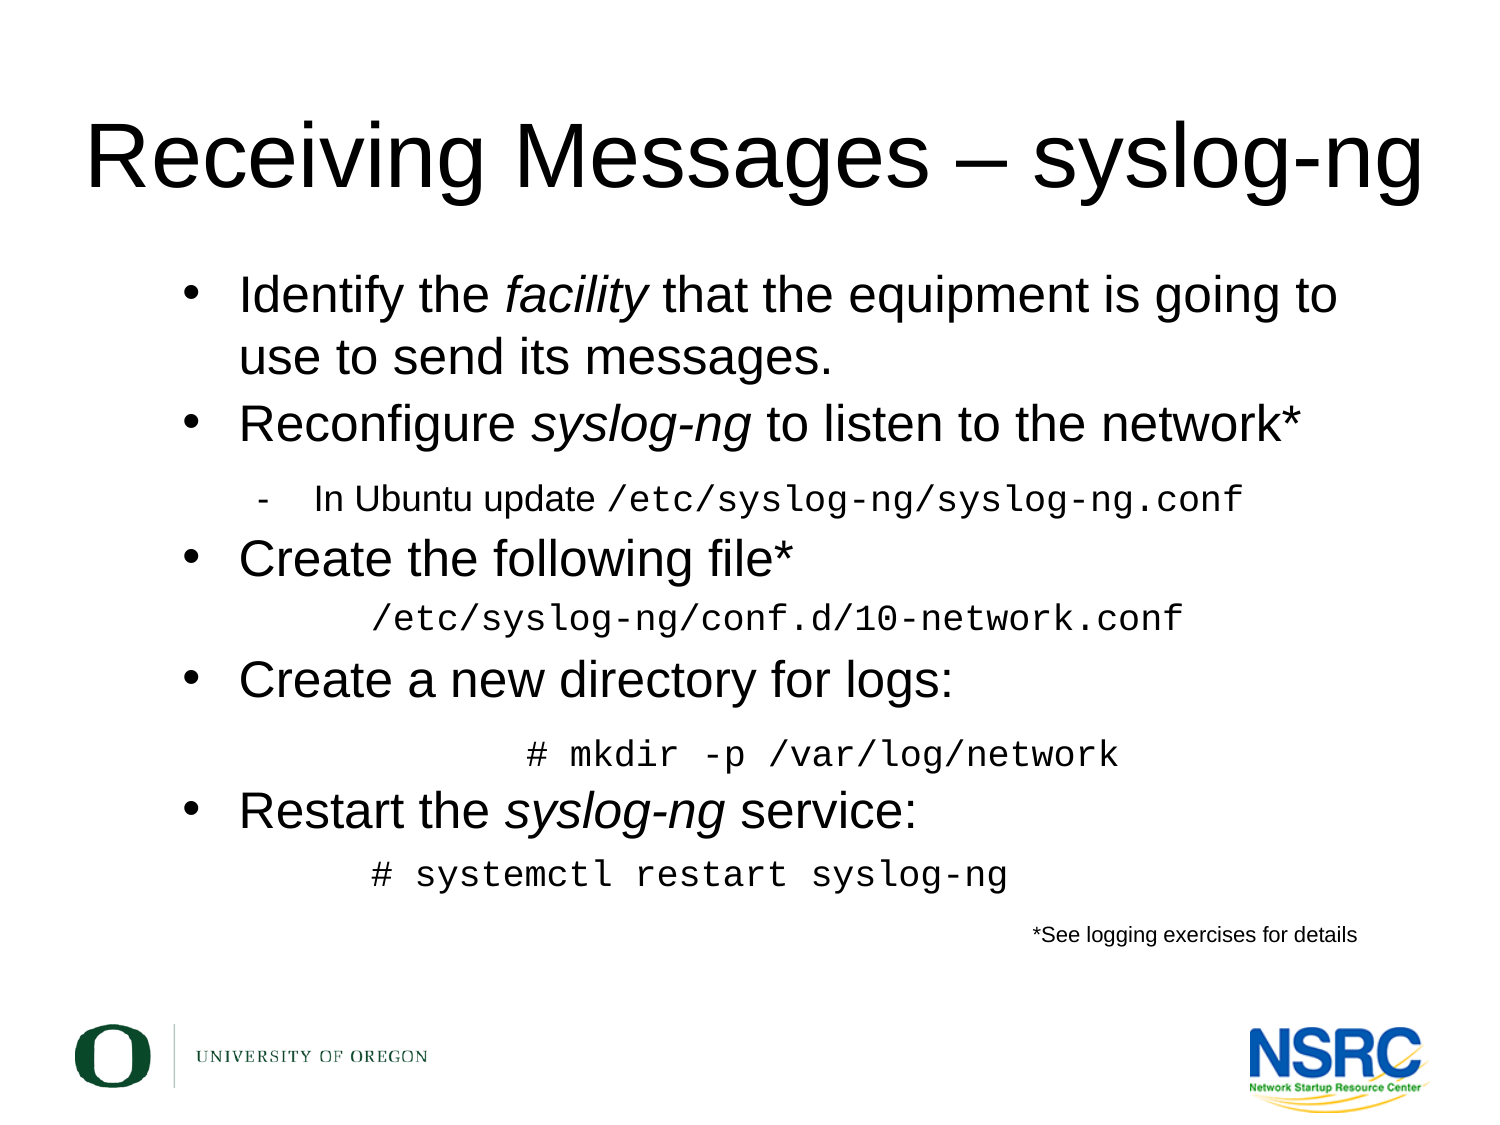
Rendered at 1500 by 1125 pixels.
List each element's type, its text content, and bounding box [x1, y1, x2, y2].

text_box Identify the facility that the equipment is going to use to send its messages. Reconfigure syslog-ng to listen to the network* In Ubuntu update /etc/syslog-ng/syslog-ng.conf Create the following file* /etc/syslog-ng/conf.d/10-network.conf Create a new directory for logs: # mkdir -p /var/log/network Restart the syslog-ng service: # systemctl restart syslog-ng *See logging exercises for details [169, 254, 1404, 955]
title Receiving Messages – syslog-ng [37, 49, 1475, 253]
picture [1250, 1027, 1430, 1113]
picture [75, 1024, 427, 1088]
